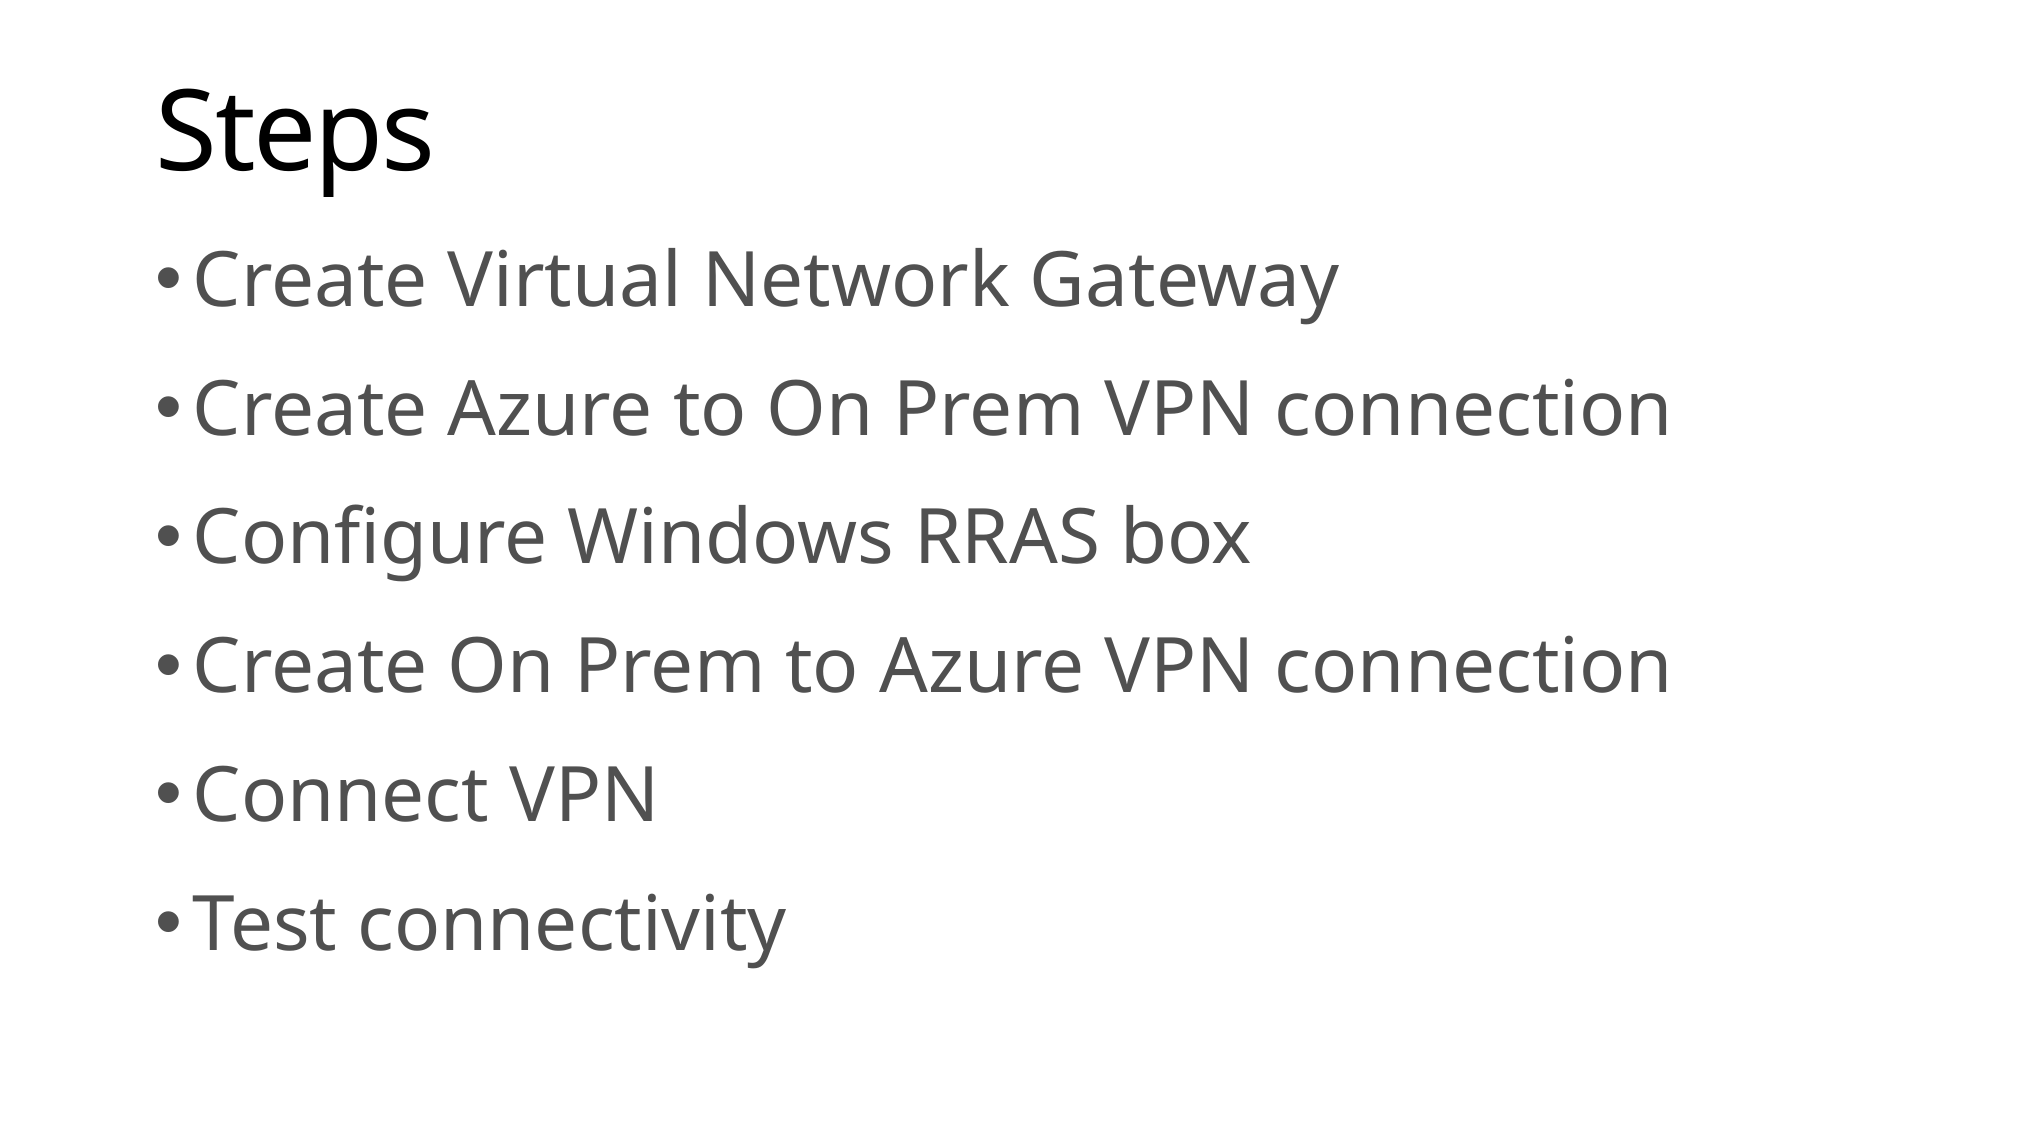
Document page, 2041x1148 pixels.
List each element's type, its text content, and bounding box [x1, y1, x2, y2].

text_box Create Virtual Network Gateway Create Azure to On Prem VPN connection Configure Windows RRAS box Create On Prem to Azure VPN connection Connect VPN Test connectivity [140, 232, 1900, 961]
title Steps [140, 18, 1900, 232]
